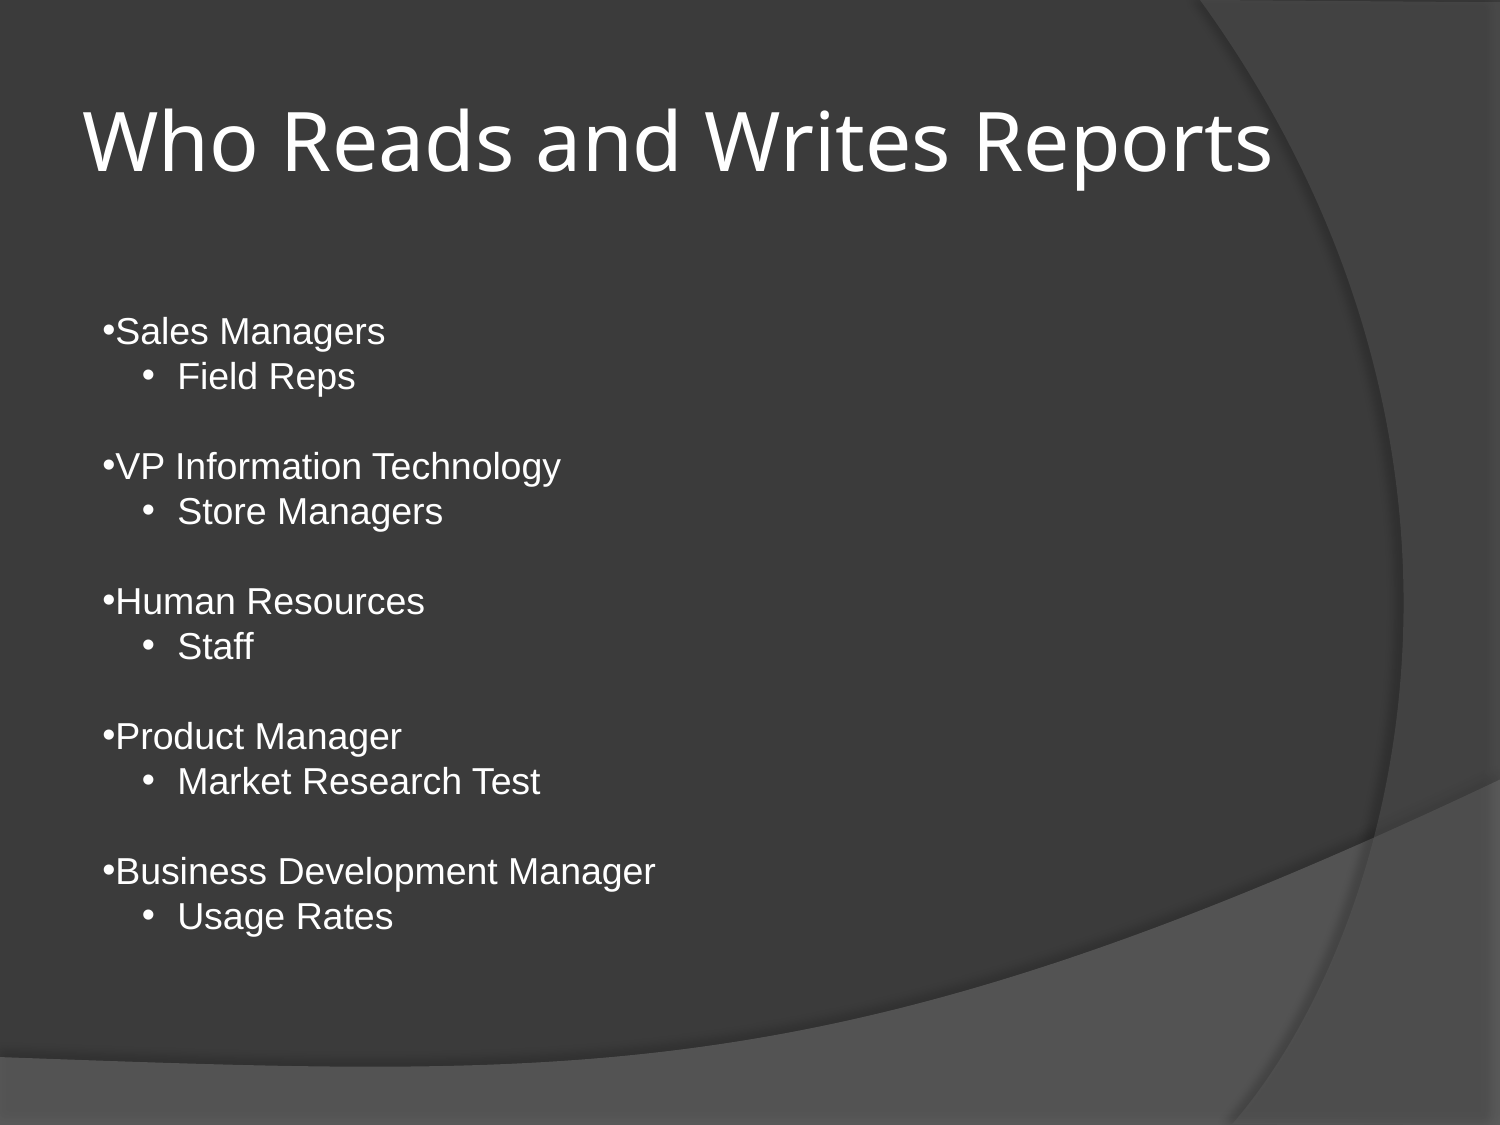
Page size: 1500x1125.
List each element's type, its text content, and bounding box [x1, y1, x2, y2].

text_box Sales Managers Field Reps VP Information Technology Store Managers Human Resources Staff Product Manager Market Research Test Business Development Manager Usage Rates [87, 299, 1388, 945]
title Who Reads and Writes Reports [75, 45, 1301, 233]
